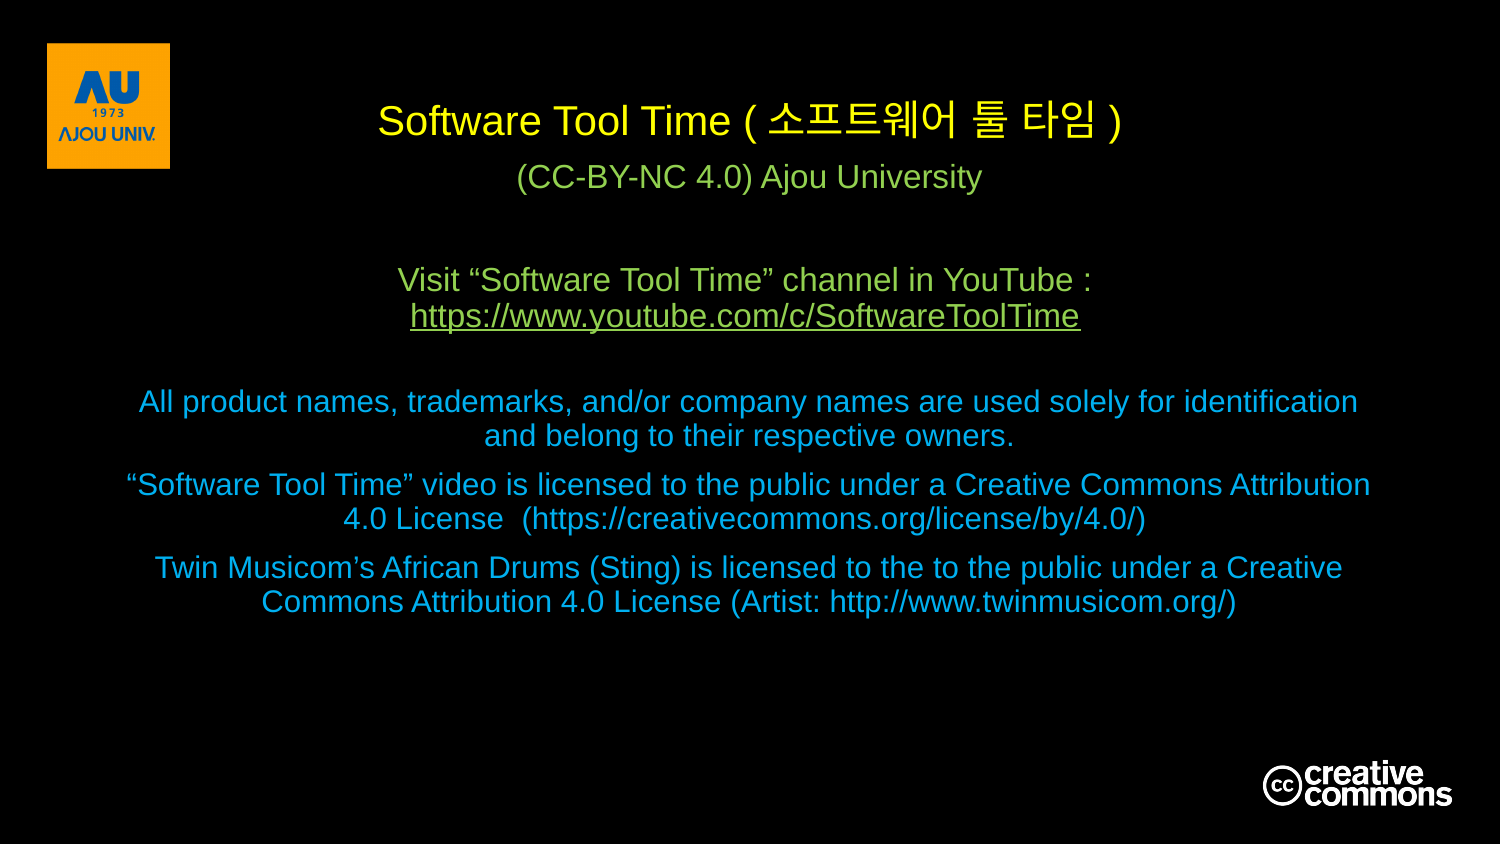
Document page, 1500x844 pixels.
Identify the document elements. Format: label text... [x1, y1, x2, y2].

picture [47, 43, 170, 169]
list Software Tool Time (소프트웨어 툴 타임) (CC-BY-NC 4.0) Ajou University Visit “Software Tool Time” channel in YouTube : https://www.youtube.com/c/SoftwareToolTime All product names, trademarks, and/or company names are used solely for identification and belong to their respective owners. “Software Tool Time” video is licensed to the public under a Creative Commons Attribution 4.0 License (https://creativecommons.org/license/by/4.0/) Twin Musicom’s African Drums (Sting) is licensed to the to the public under a Creative Commons Attribution 4.0 License (Artist: http://www.twinmusicom.org/) [103, 91, 1397, 760]
picture [1262, 759, 1453, 807]
